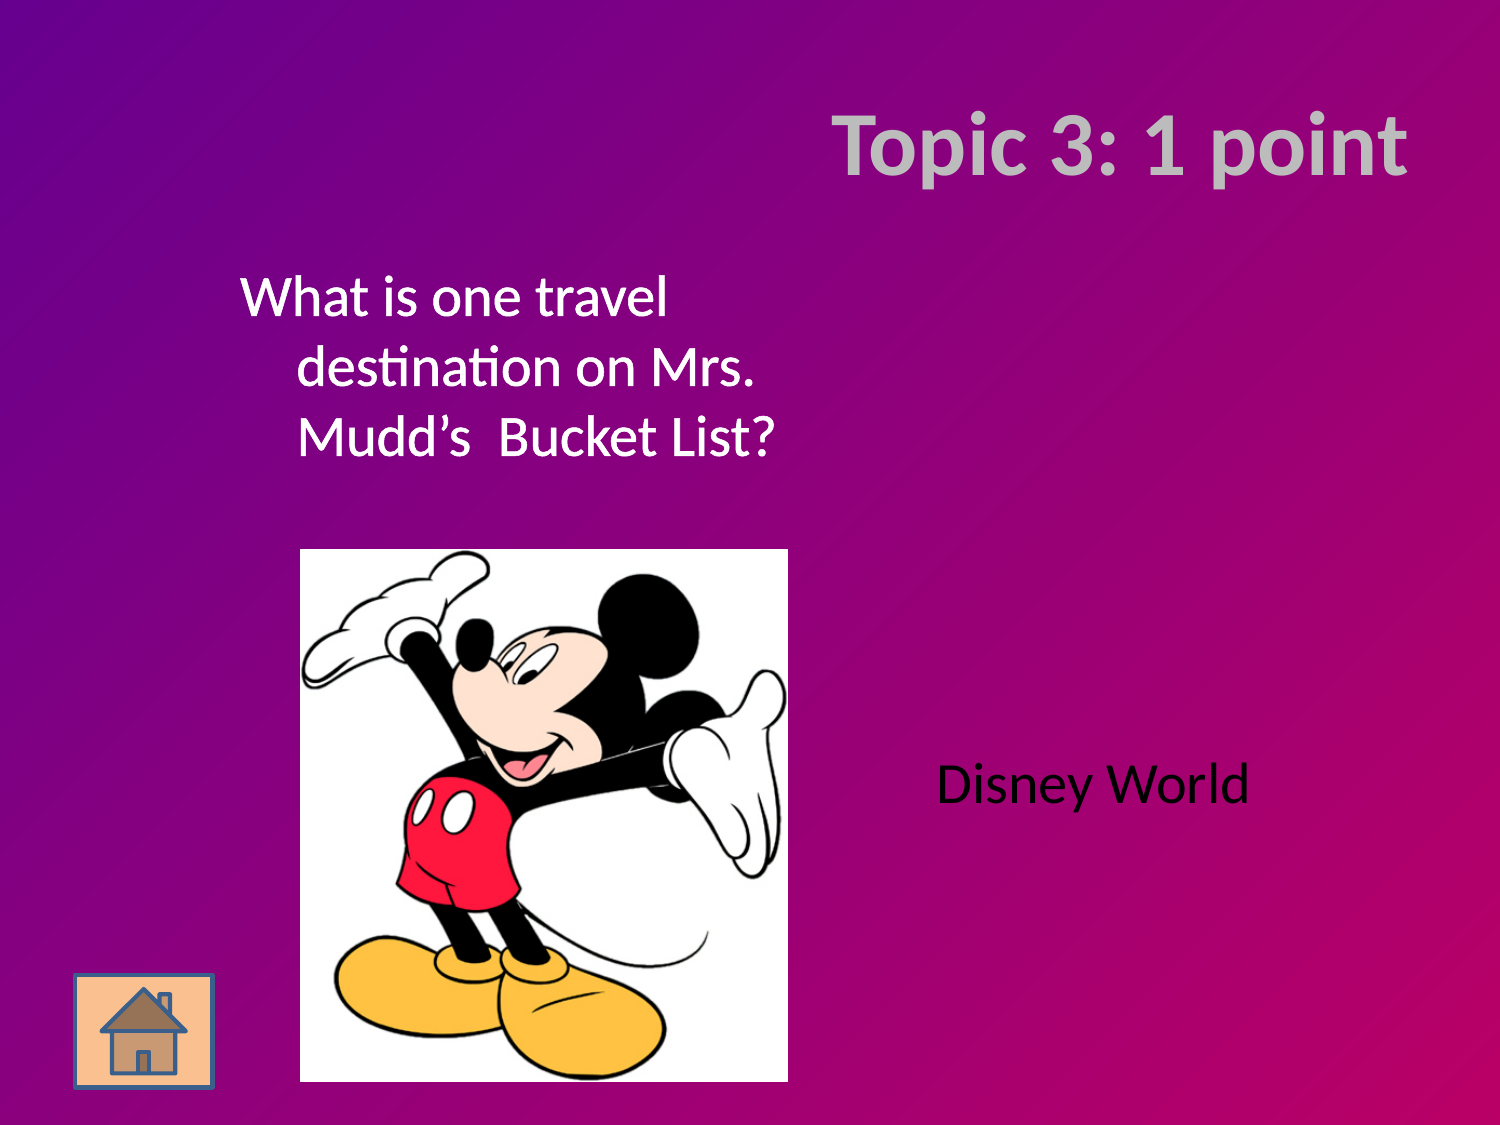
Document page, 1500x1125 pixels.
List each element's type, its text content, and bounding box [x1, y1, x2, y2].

picture [299, 549, 788, 1082]
list Disney World [791, 737, 1425, 1005]
list What is one travel destination on Mrs. Mudd’s Bucket List? [225, 249, 888, 993]
title Topic 3: 1 point [75, 45, 1425, 233]
text_box [73, 973, 215, 1090]
